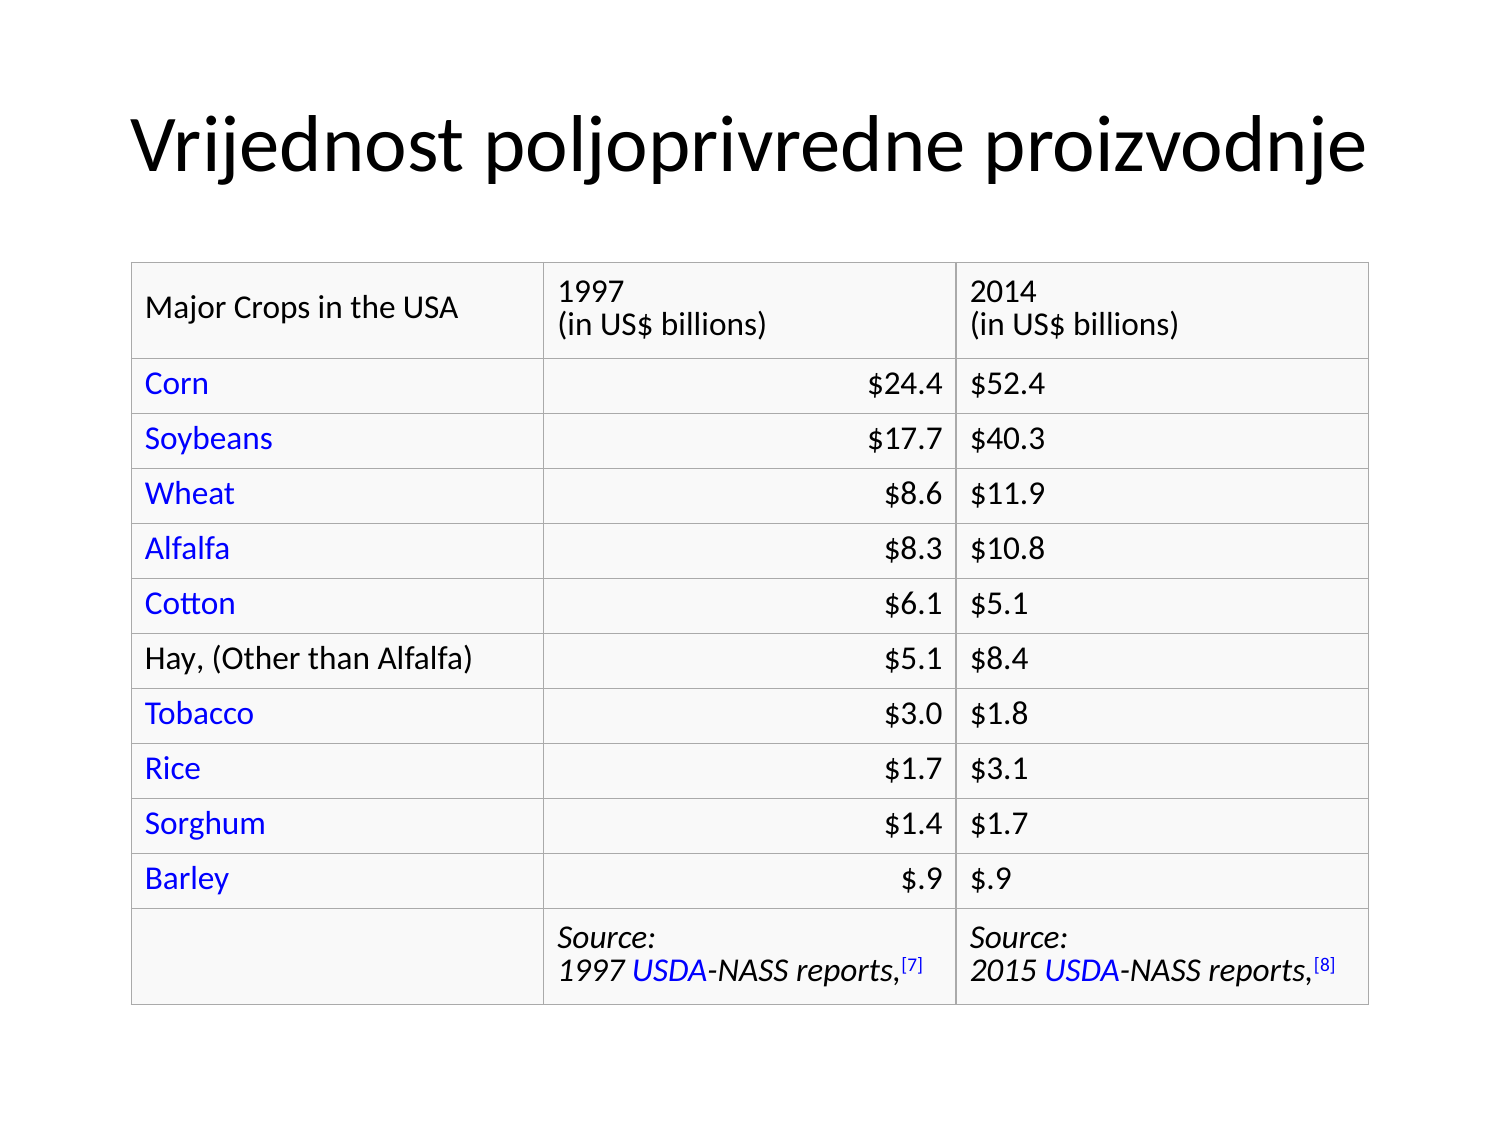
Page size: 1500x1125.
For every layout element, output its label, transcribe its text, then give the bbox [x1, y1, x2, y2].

table_cell $6.1 [544, 579, 955, 633]
table_cell Alfalfa [132, 524, 543, 578]
table_cell $1.4 [544, 799, 955, 853]
table_cell Tobacco [132, 689, 543, 743]
table_cell Cotton [132, 579, 543, 633]
table_cell Corn [132, 359, 543, 413]
table_cell $1.7 [544, 744, 955, 798]
table_cell $.9 [544, 854, 955, 908]
table_header Major Crops in the USA [132, 263, 543, 358]
table_cell Rice [132, 744, 543, 798]
table_cell Sorghum [132, 799, 543, 853]
table_cell $5.1 [544, 634, 955, 688]
table_cell $3.1 [957, 744, 1368, 798]
table_cell $1.7 [957, 799, 1368, 853]
table_cell $40.3 [957, 414, 1368, 468]
table_cell $8.6 [544, 469, 955, 523]
table_cell Soybeans [132, 414, 543, 468]
table_cell Barley [132, 854, 543, 908]
table_cell $8.4 [957, 634, 1368, 688]
table_cell $11.9 [957, 469, 1368, 523]
table_cell Wheat [132, 469, 543, 523]
table_header 2014 (in US$ billions) [957, 263, 1368, 358]
table_cell $17.7 [544, 414, 955, 468]
table_cell $10.8 [957, 524, 1368, 578]
table_cell $24.4 [544, 359, 955, 413]
table_cell Hay, (Other than Alfalfa) [132, 634, 543, 688]
table_cell Source: 2015 USDA-NASS reports,[8] [957, 909, 1368, 1004]
table_cell $8.3 [544, 524, 955, 578]
table_cell $52.4 [957, 359, 1368, 413]
table_cell [132, 909, 543, 1004]
title Vrijednost poljoprivredne proizvodnje [75, 45, 1425, 233]
table_cell $3.0 [544, 689, 955, 743]
table_cell Source: 1997 USDA-NASS reports,[7] [544, 909, 955, 1004]
table_header 1997 (in US$ billions) [544, 263, 955, 358]
table_cell $5.1 [957, 579, 1368, 633]
table_cell $1.8 [957, 689, 1368, 743]
table_cell $.9 [957, 854, 1368, 908]
